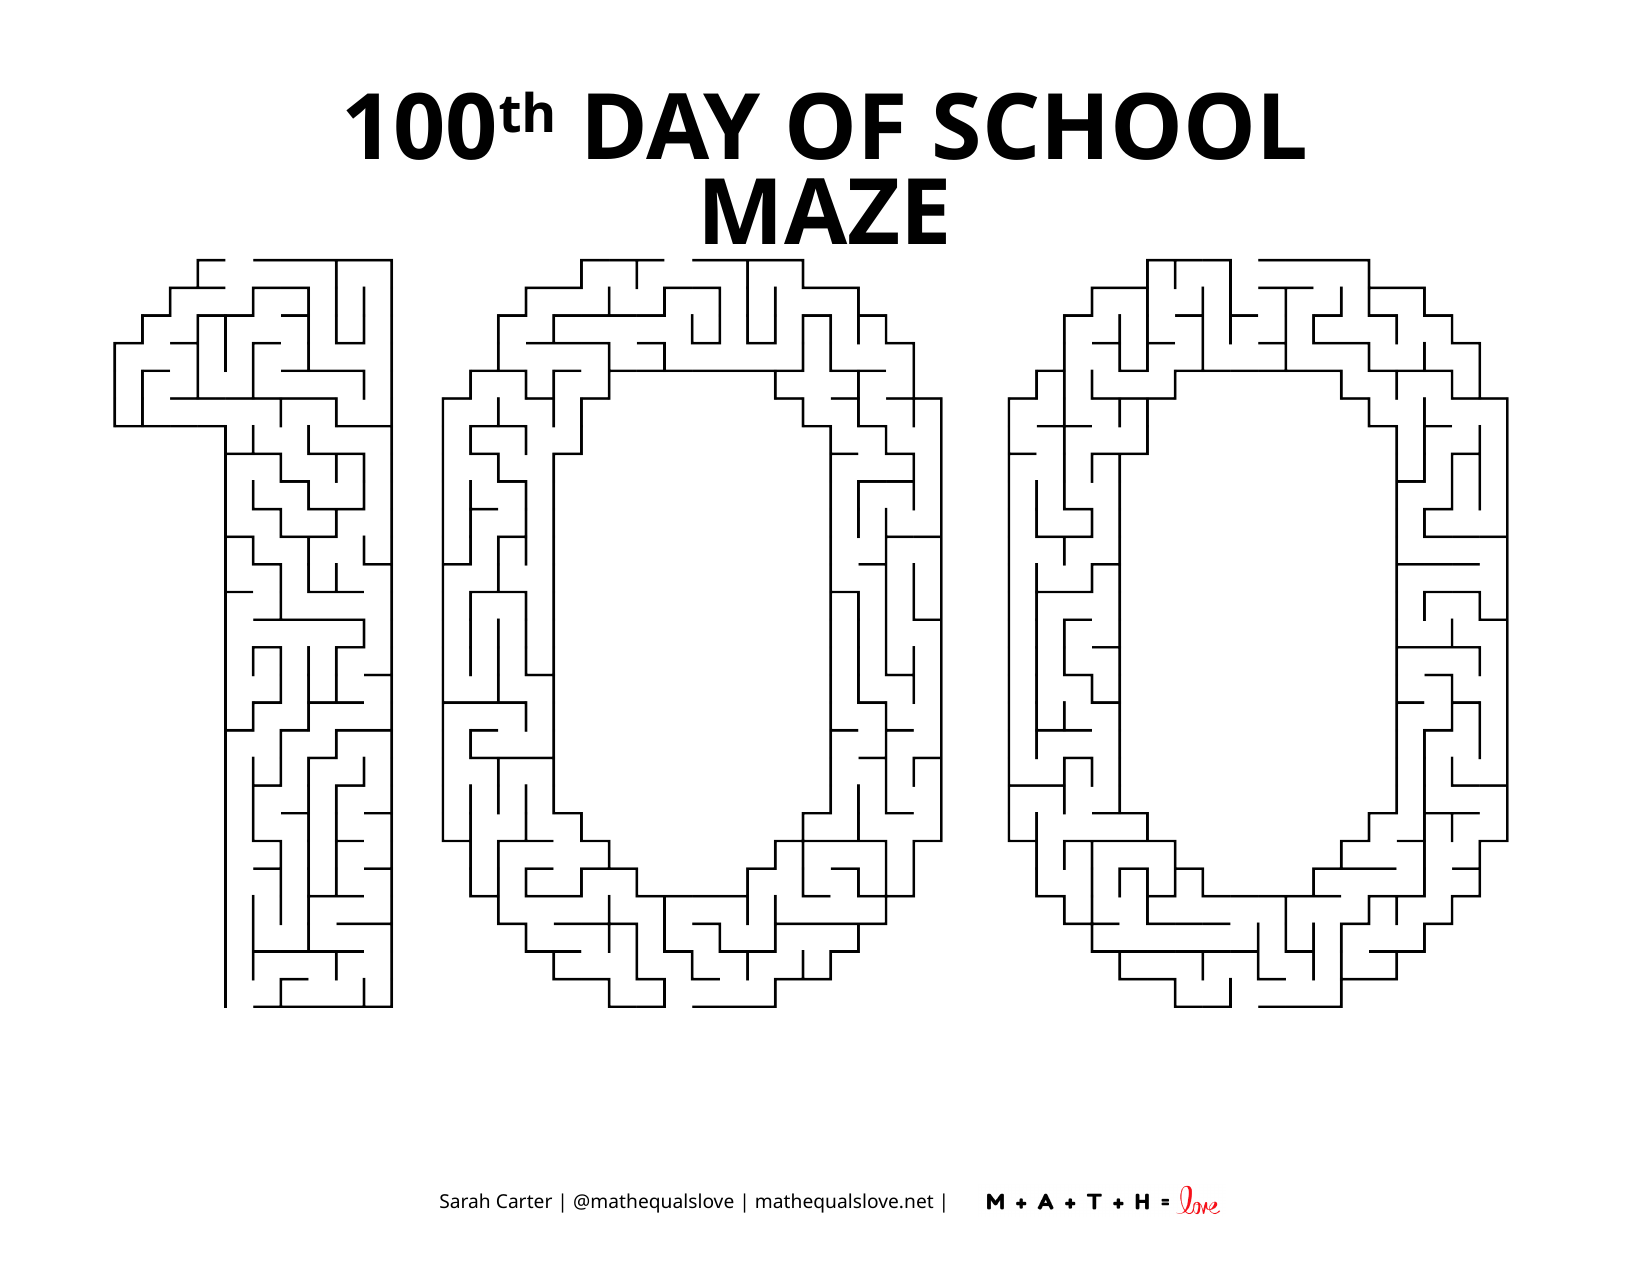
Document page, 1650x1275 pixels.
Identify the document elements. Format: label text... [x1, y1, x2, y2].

picture [978, 1183, 1226, 1218]
picture [0, 230, 1560, 1009]
text_box Sarah Carter | @mathequalslove | mathequalslove.net | [424, 1182, 1259, 1220]
text_box 100th DAY OF SCHOOL MAZE [203, 92, 1446, 230]
